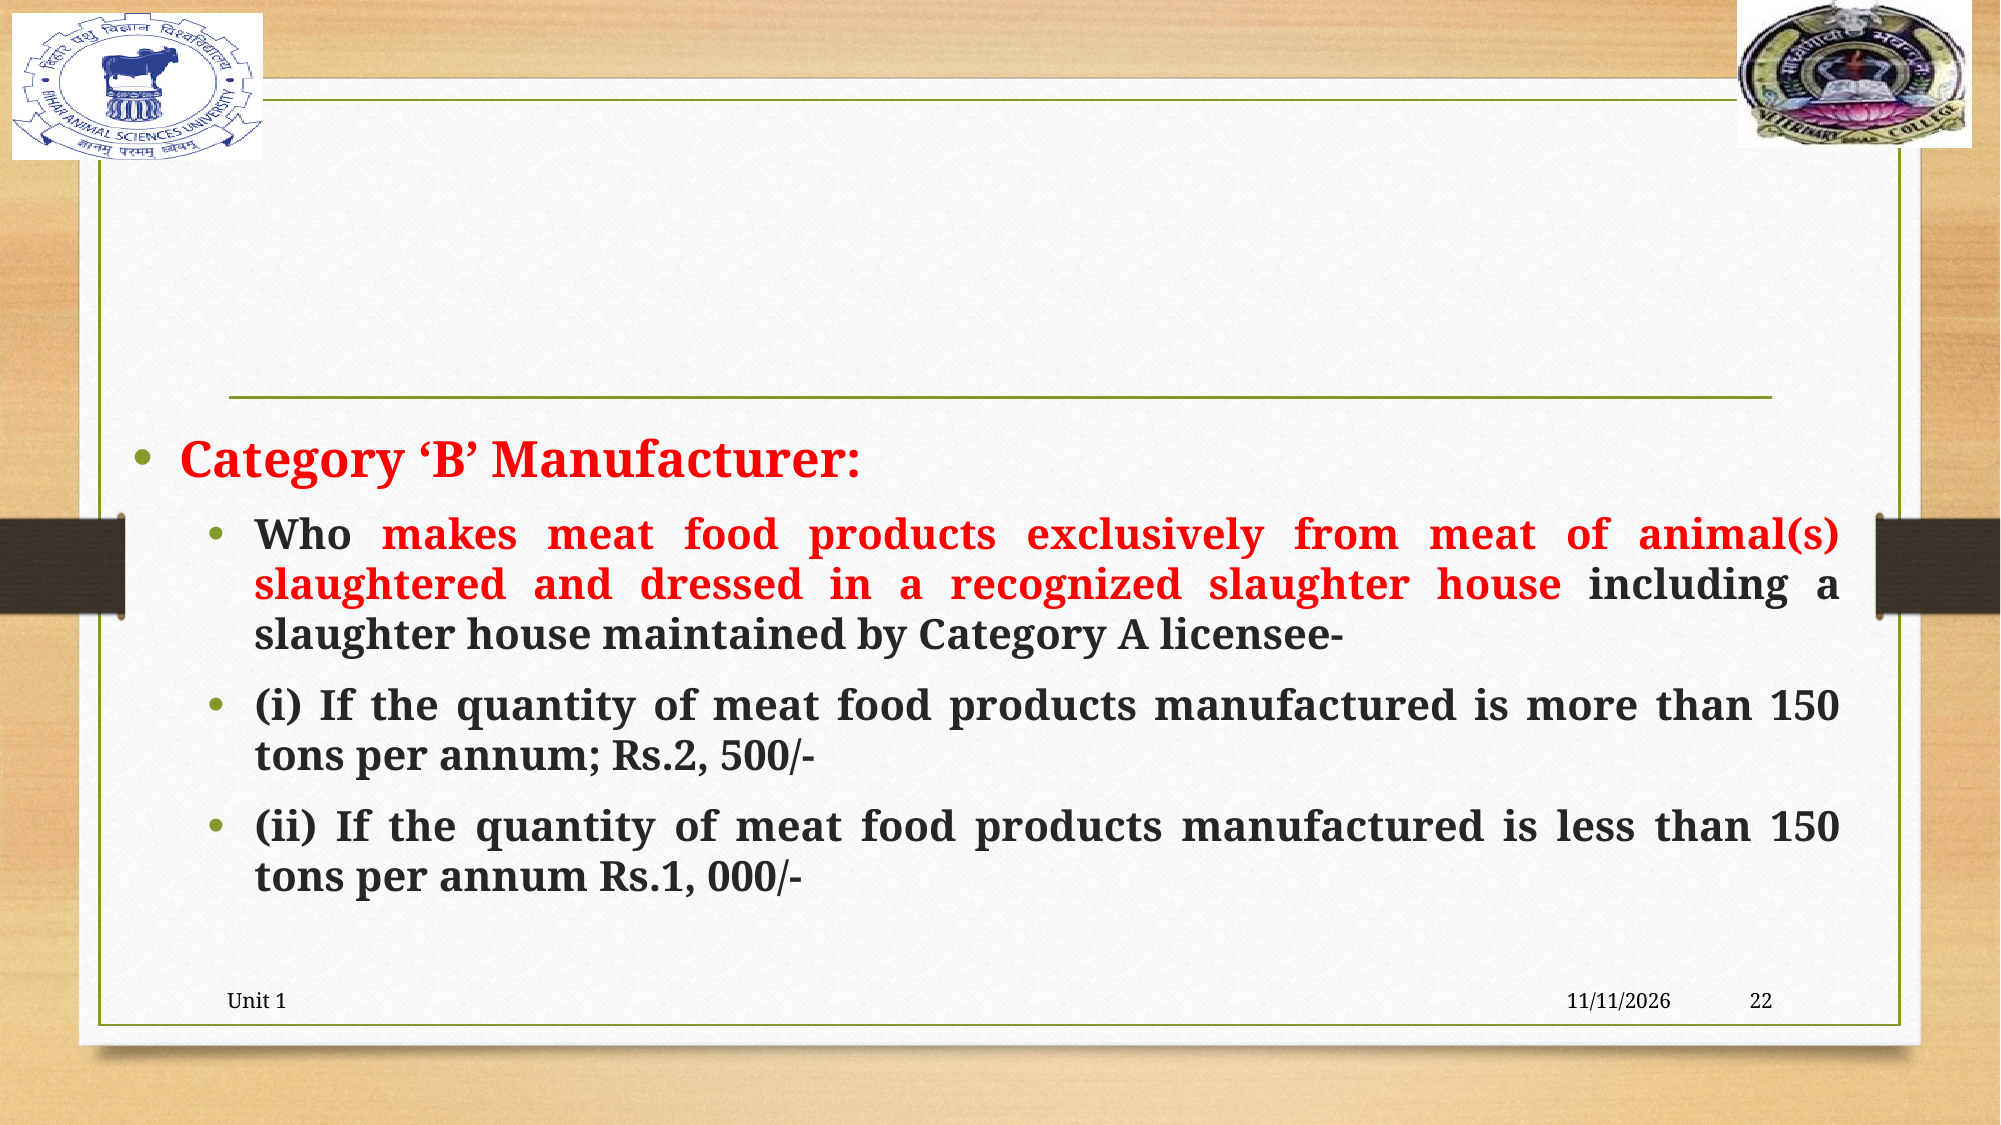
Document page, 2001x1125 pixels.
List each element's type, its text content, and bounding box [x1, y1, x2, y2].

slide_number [1423, 979, 1686, 1025]
picture [0, 0, 2001, 1125]
slide_number 22 [1698, 979, 1788, 1025]
list Category ‘B’ Manufacturer: Who makes meat food products exclusively from meat of animal(s) slaughtered and dressed in a recognized slaughter house including a slaughter house maintained by Category A licensee- (i) If the quantity of meat food products manufactured is more than 150 tons per annum; Rs.2, 500/- (ii) If the quantity of meat food products manufactured is less than 150 tons per annum Rs.1, 000/- [117, 419, 1856, 1010]
footer Unit 1 [212, 979, 1411, 1025]
